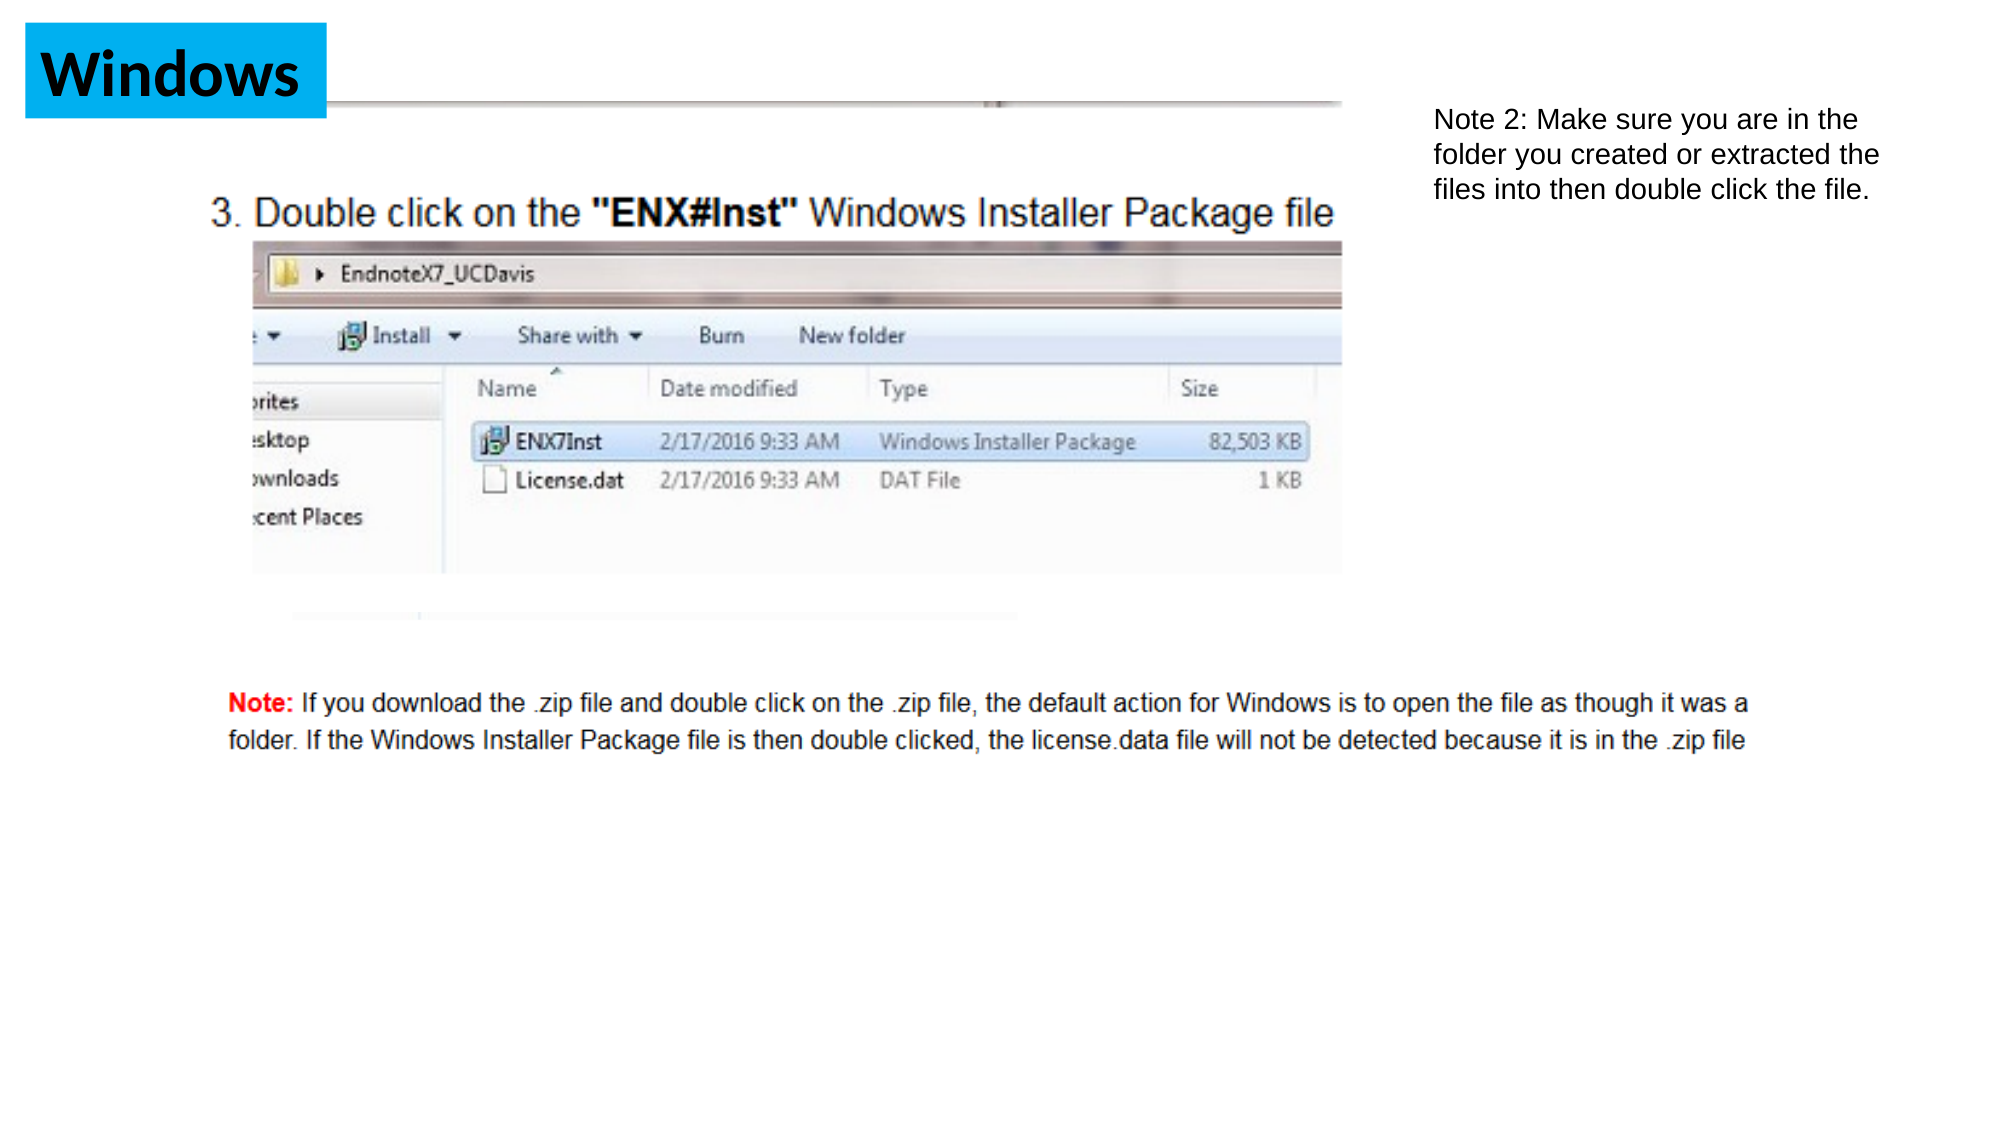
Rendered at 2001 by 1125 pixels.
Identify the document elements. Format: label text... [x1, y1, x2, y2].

text_box Note 2: Make sure you are in the folder you created or extracted the files into then double click the file. [1418, 85, 1914, 541]
picture [88, 101, 1819, 814]
text_box Windows [25, 22, 327, 119]
